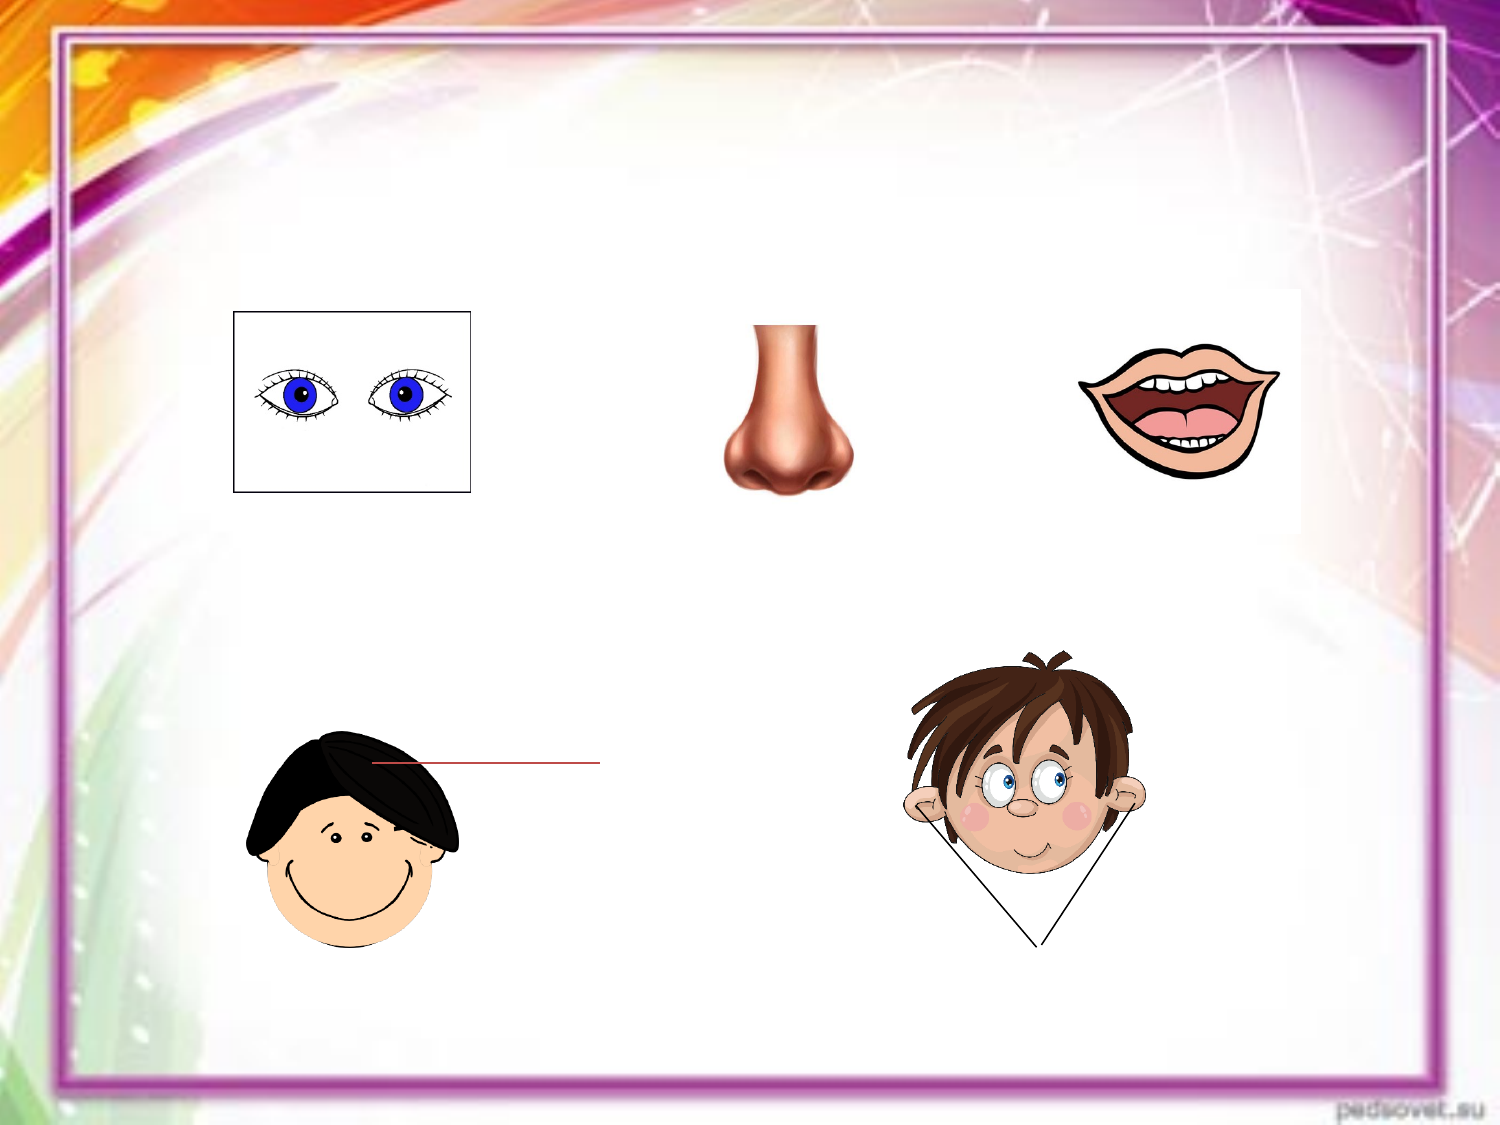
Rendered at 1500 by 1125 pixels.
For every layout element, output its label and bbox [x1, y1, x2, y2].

picture [1056, 289, 1301, 534]
text_box [1041, 802, 1136, 946]
list [0, 0, 1500, 1125]
picture [246, 731, 459, 948]
picture [232, 310, 473, 494]
picture [623, 302, 951, 521]
text_box [915, 805, 1037, 948]
picture [903, 650, 1146, 875]
